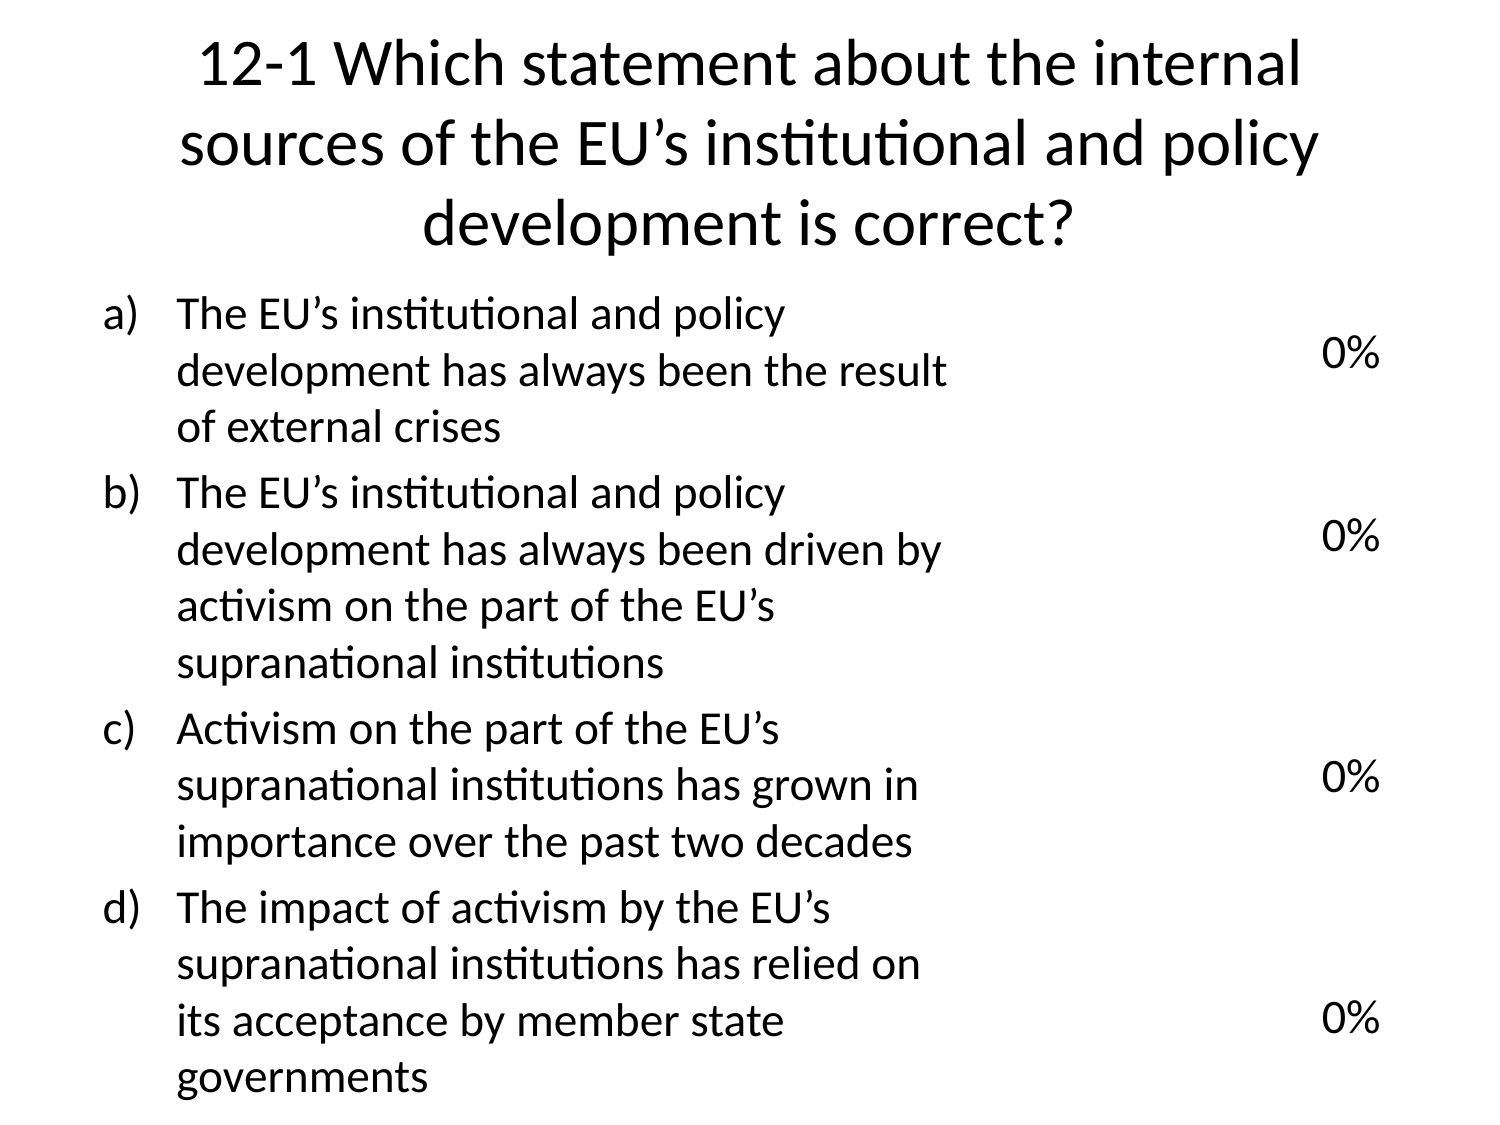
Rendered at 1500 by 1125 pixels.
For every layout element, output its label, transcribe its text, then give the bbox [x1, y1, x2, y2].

title 12-1 Which statement about the internal sources of the EU’s institutional and policy development is correct? [74, 11, 1426, 267]
list The EU’s institutional and policy development has always been the result of external crises The EU’s institutional and policy development has always been driven by activism on the part of the EU’s supranational institutions Activism on the part of the EU’s supranational institutions has grown in importance over the past two decades The impact of activism by the EU’s supranational institutions has relied on its acceptance by member state governments [87, 274, 976, 1110]
list 0% 0% 0% 0% [1112, 312, 1397, 1056]
